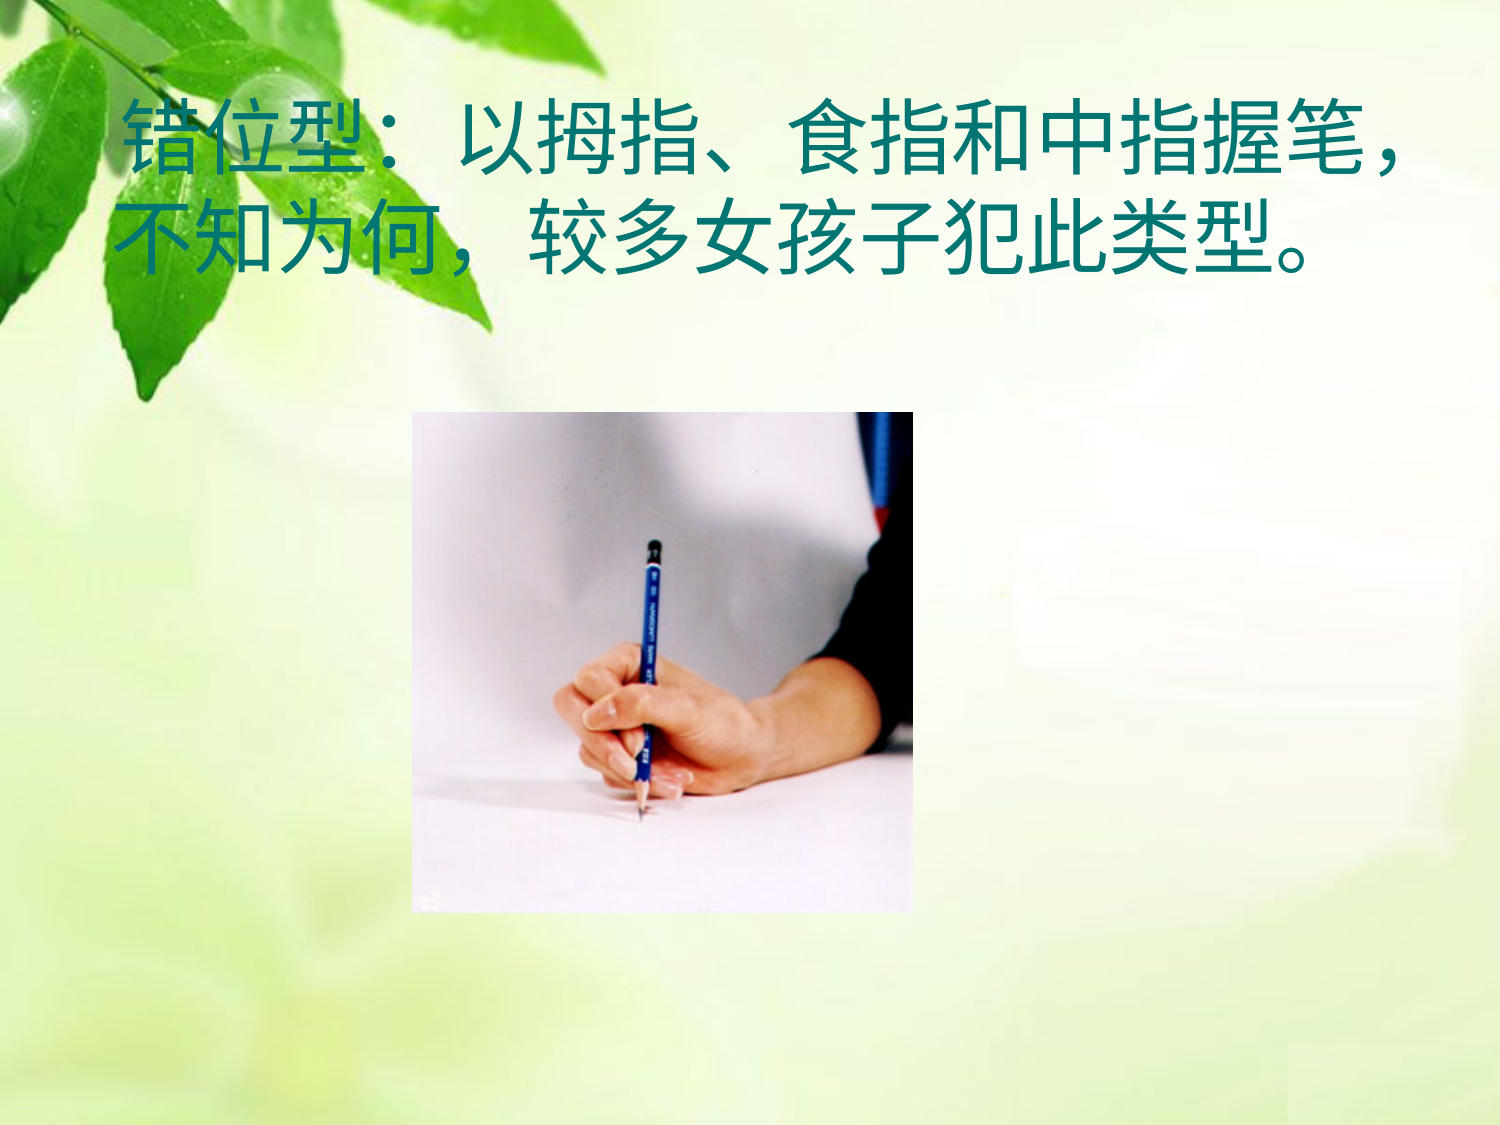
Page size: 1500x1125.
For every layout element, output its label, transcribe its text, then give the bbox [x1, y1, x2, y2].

picture [0, 0, 1500, 1125]
title 错位型：以拇指、食指和中指握笔，不知为何，较多女孩子犯此类型。 [74, 44, 1413, 326]
